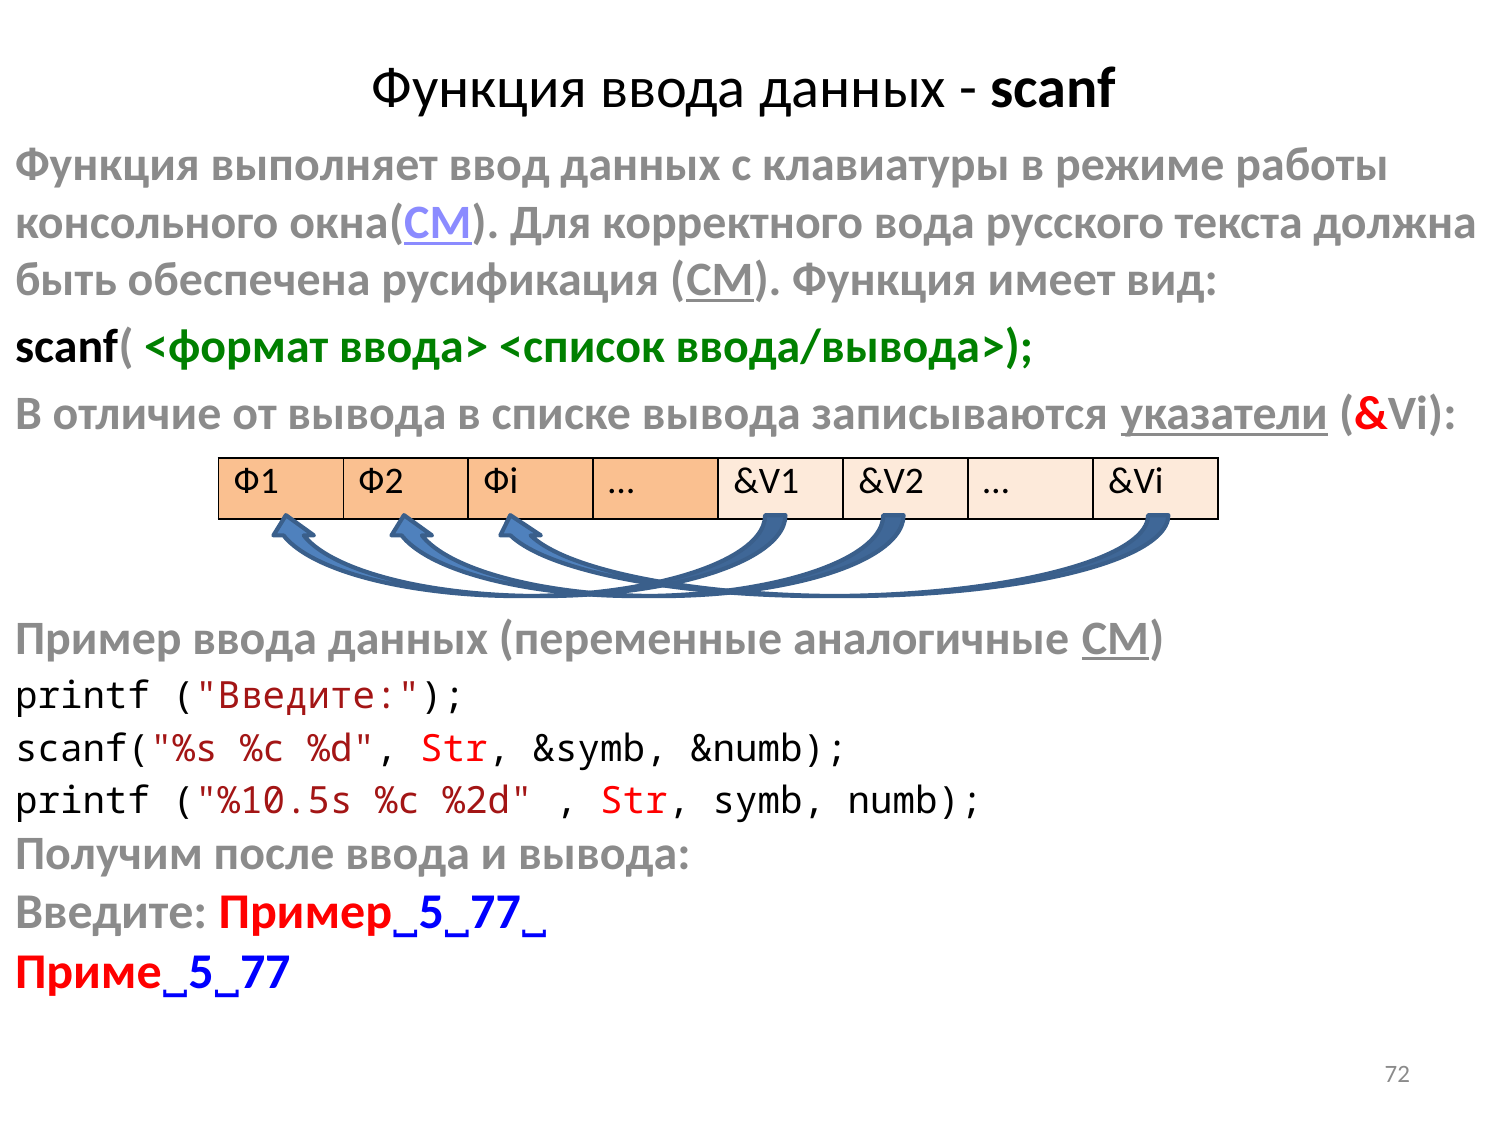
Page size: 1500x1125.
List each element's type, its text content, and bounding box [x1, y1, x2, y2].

text_box Функция выполняет ввод данных с клавиатуры в режиме работы консольного окна(СМ). Для корректного вода русского текста должна быть обеспечена русификация (СМ). Функция имеет вид: scanf( <формат ввода> <список ввода/вывода>); В отличие от вывода в списке вывода записываются указатели (&Vi): Пример ввода данных (переменные аналогичные СМ) printf ("Введите:"); scanf("%s %c %d", Str, &symb, &numb); printf ("%10.5s %c %2d" , Str, symb, numb); Получим после ввода и вывода: Введите: Пример˽5˽77˽ Приме˽5˽77 [0, 125, 1500, 457]
slide_number 72 [1074, 1042, 1425, 1103]
table_header … [969, 459, 1092, 513]
table_header Фi [469, 459, 592, 513]
table_header … [594, 459, 717, 513]
table_header &V2 [844, 459, 967, 513]
table_header Ф2 [344, 459, 467, 513]
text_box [265, 514, 1169, 597]
table_header Ф1 [219, 459, 343, 518]
title Функция ввода данных - scanf [206, 19, 1282, 125]
table_header &Vi [1094, 459, 1217, 518]
table_header &V1 [719, 459, 842, 513]
